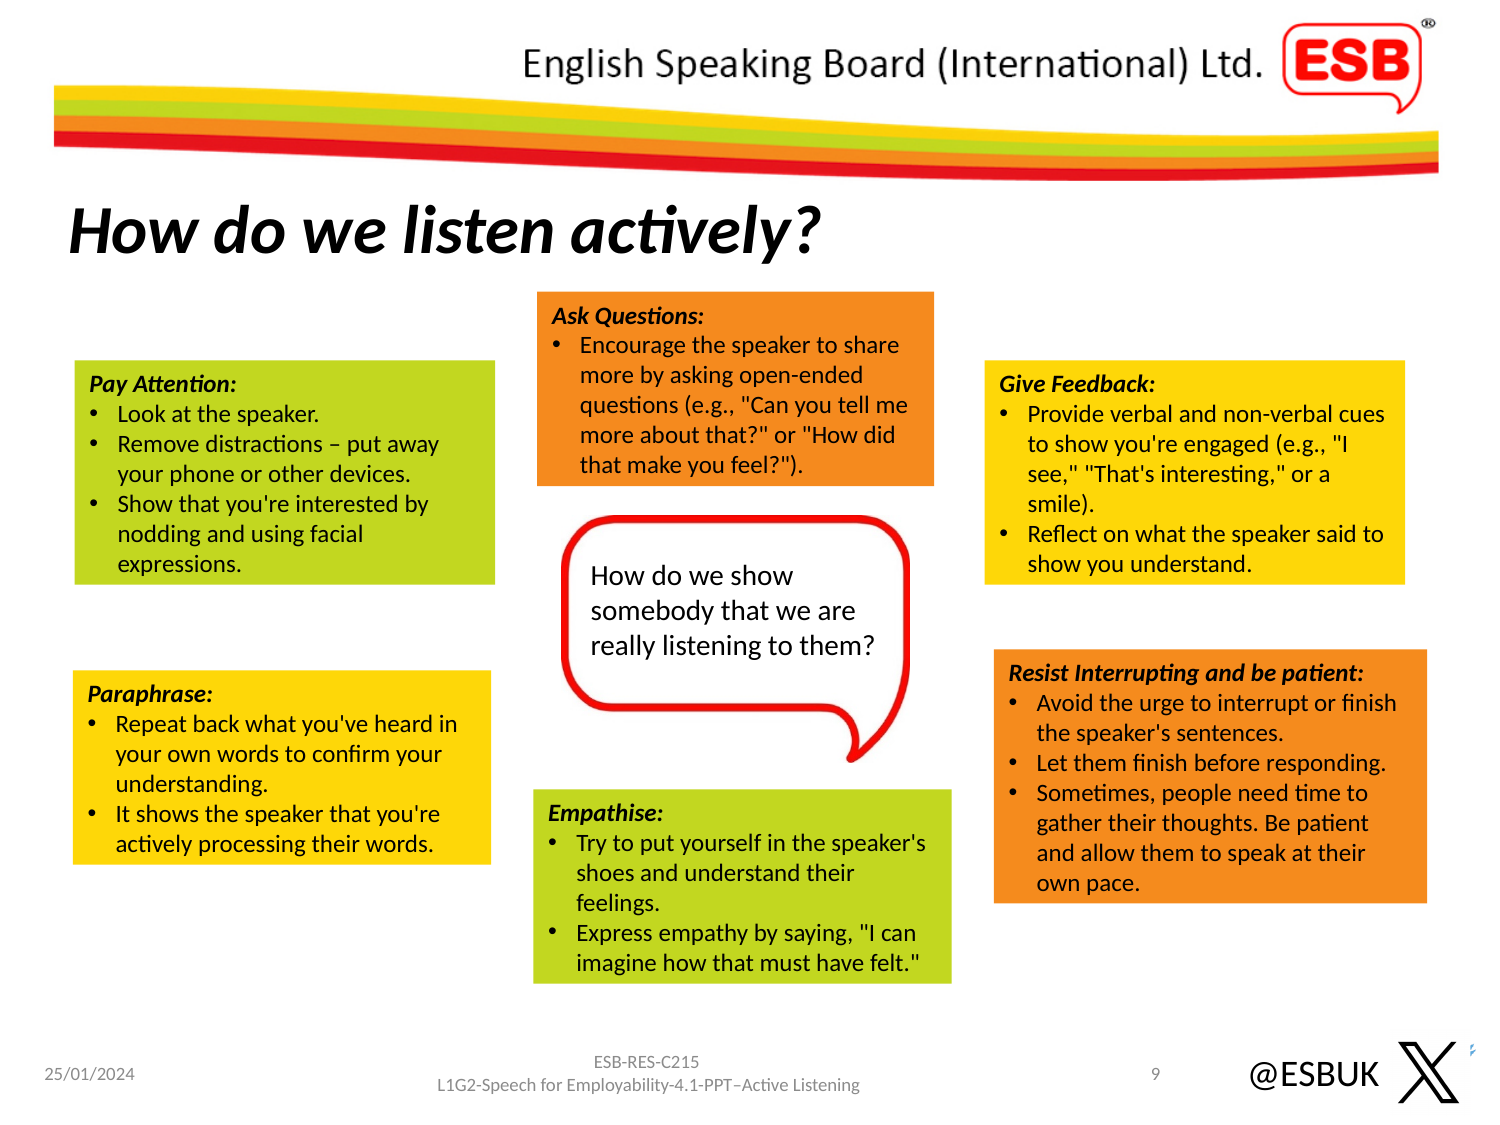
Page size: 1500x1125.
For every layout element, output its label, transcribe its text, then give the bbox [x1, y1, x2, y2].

text_box Resist Interrupting and be patient: Avoid the urge to interrupt or finish the speaker's sentences. Let them finish before responding. Sometimes, people need time to gather their thoughts. Be patient and allow them to speak at their own pace. [993, 649, 1428, 904]
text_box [561, 515, 925, 763]
slide_number 9 [930, 1042, 1176, 1103]
picture [1390, 1029, 1476, 1116]
text_box Give Feedback: Provide verbal and non-verbal cues to show you're engaged (e.g., "I see," "That's interesting," or a smile). Reflect on what the speaker said to show you understand. [984, 360, 1406, 585]
picture [0, 0, 1500, 189]
text_box Paraphrase: Repeat back what you've heard in your own words to confirm your understanding. It shows the speaker that you're actively processing their words. [72, 670, 492, 865]
text_box Ask Questions: Encourage the speaker to share more by asking open-ended questions (e.g., "Can you tell me more about that?" or "How did that make you feel?"). [537, 291, 935, 487]
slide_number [29, 1042, 367, 1103]
text_box Empathise: Try to put yourself in the speaker's shoes and understand their feelings. Express empathy by saying, "I can imagine how that must have felt." [533, 789, 952, 984]
title How do we listen actively? [53, 183, 1347, 279]
footer ESB-RES-C215 L1G2-Speech for Employability-4.1-PPT–Active Listening [395, 1042, 902, 1103]
text_box Pay Attention: Look at the speaker. Remove distractions – put away your phone or other devices. Show that you're interested by nodding and using facial expressions. [74, 360, 496, 585]
